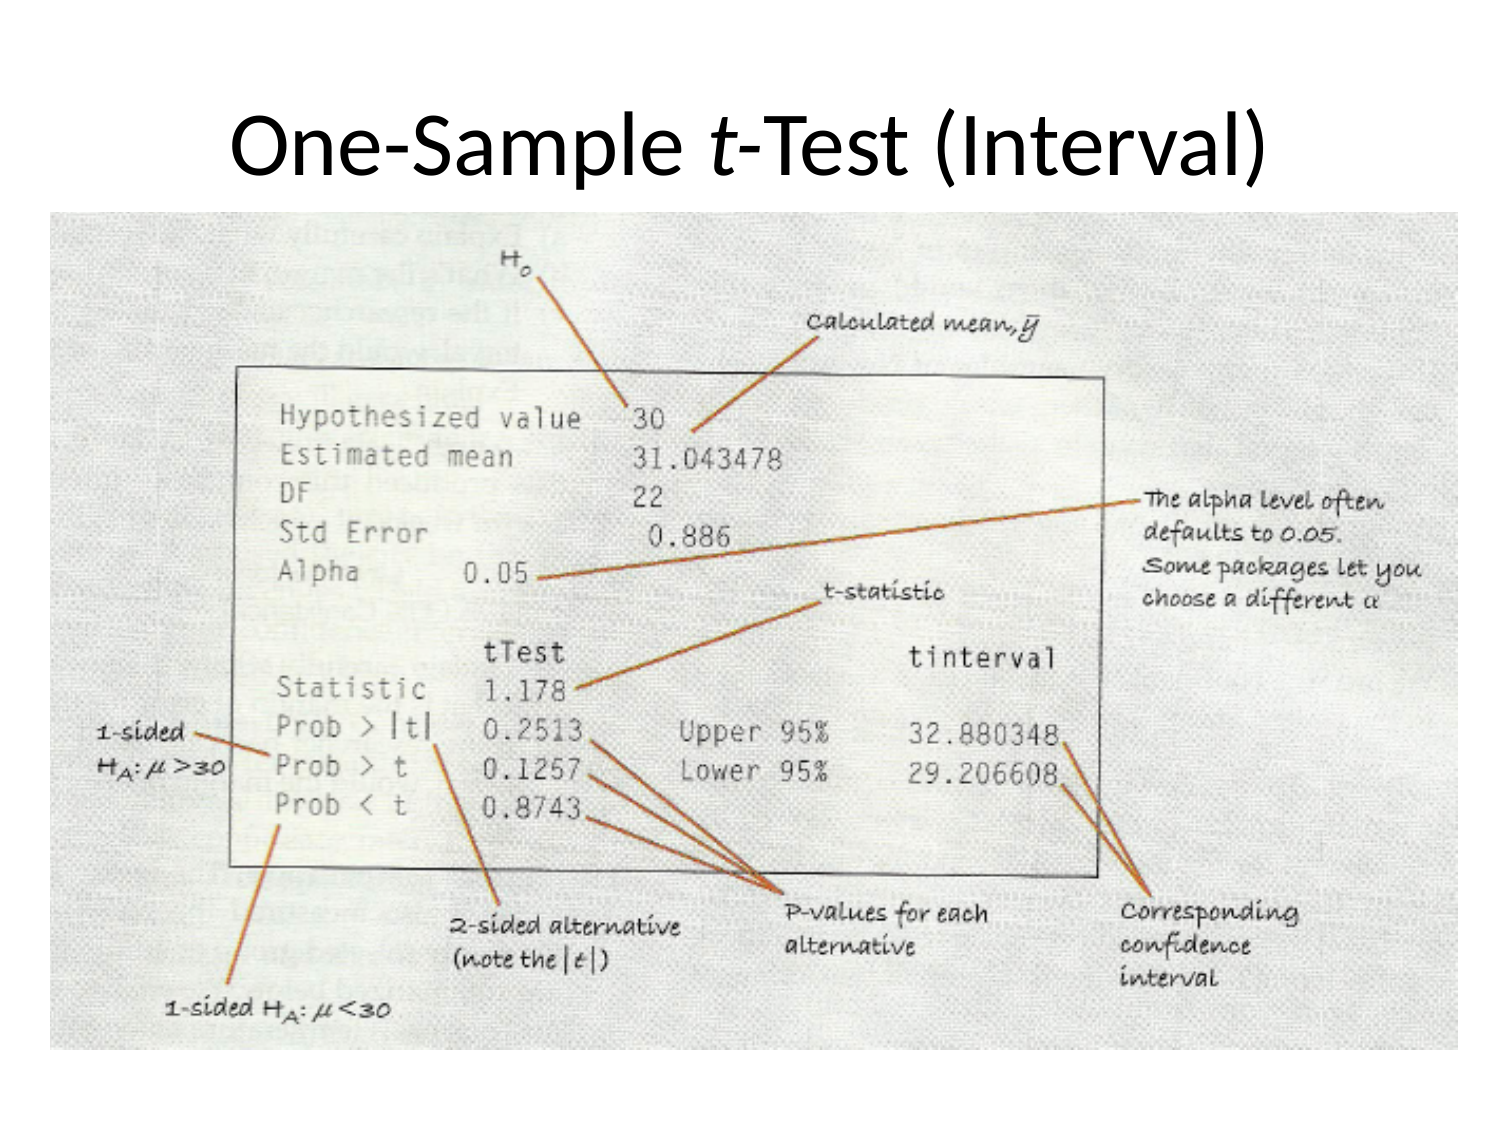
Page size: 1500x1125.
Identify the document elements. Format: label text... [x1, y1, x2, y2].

picture [49, 212, 1458, 1051]
title One-Sample t-Test (Interval) [75, 45, 1425, 210]
